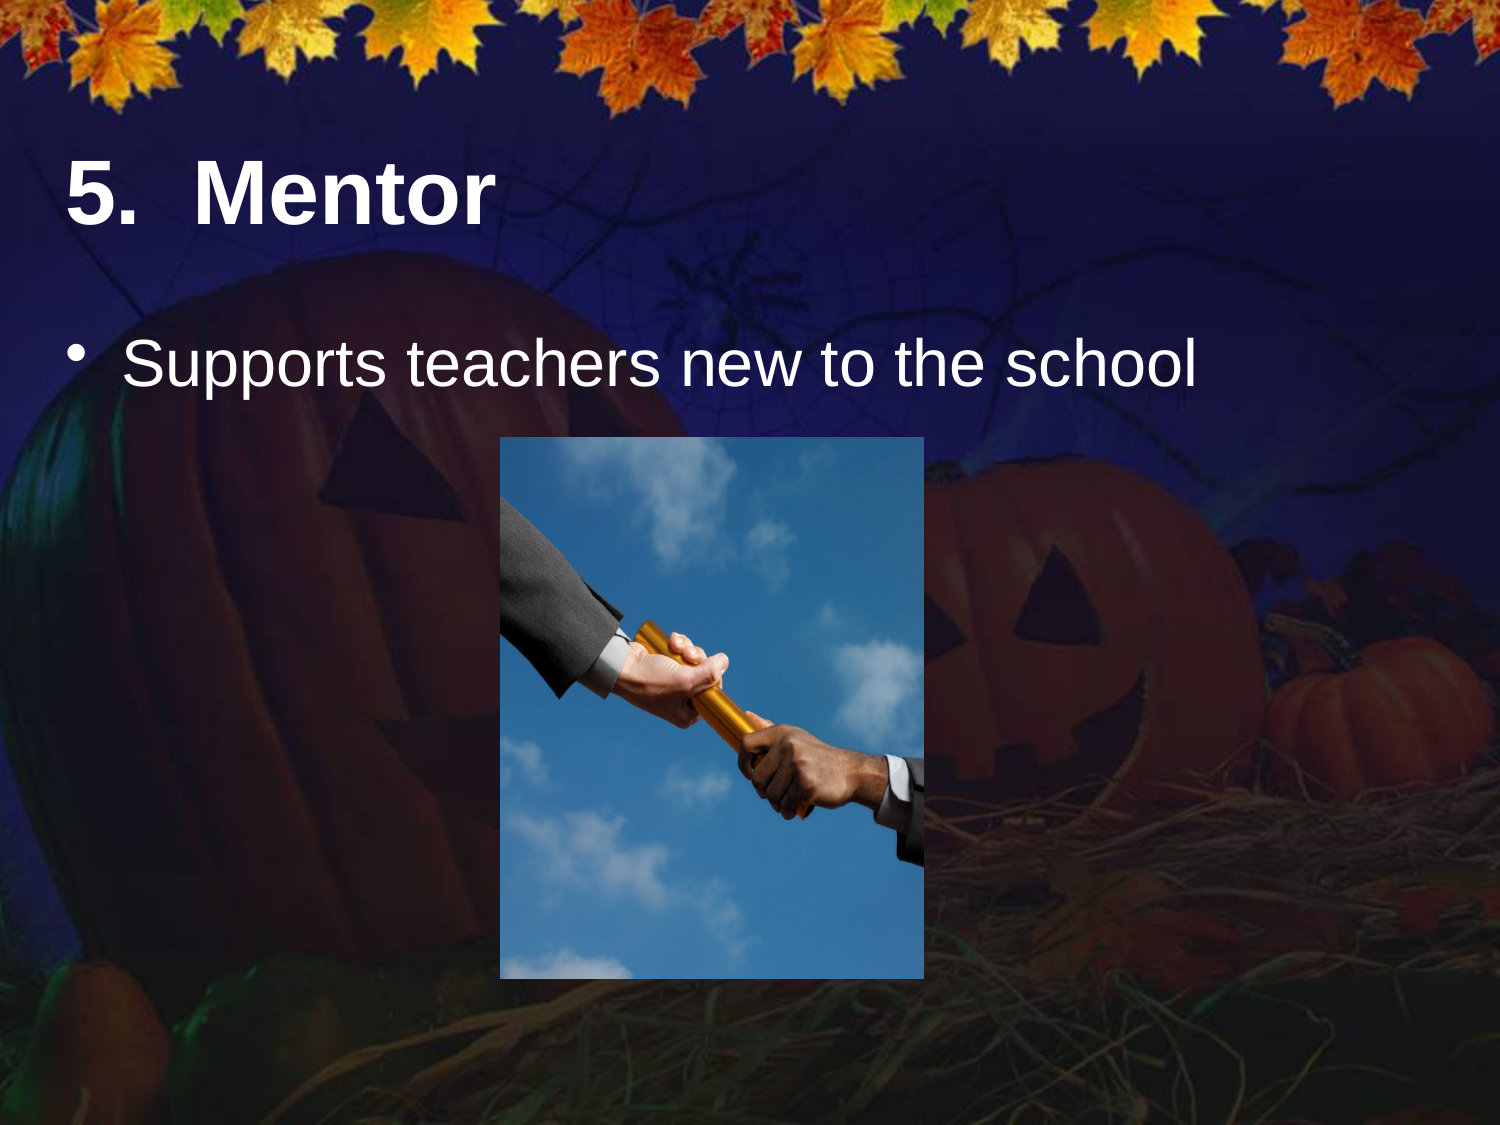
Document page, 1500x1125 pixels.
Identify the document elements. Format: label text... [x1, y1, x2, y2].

list Supports teachers new to the school [49, 312, 1451, 1013]
picture [0, 0, 1500, 1125]
title 5. Mentor [49, 87, 1451, 288]
